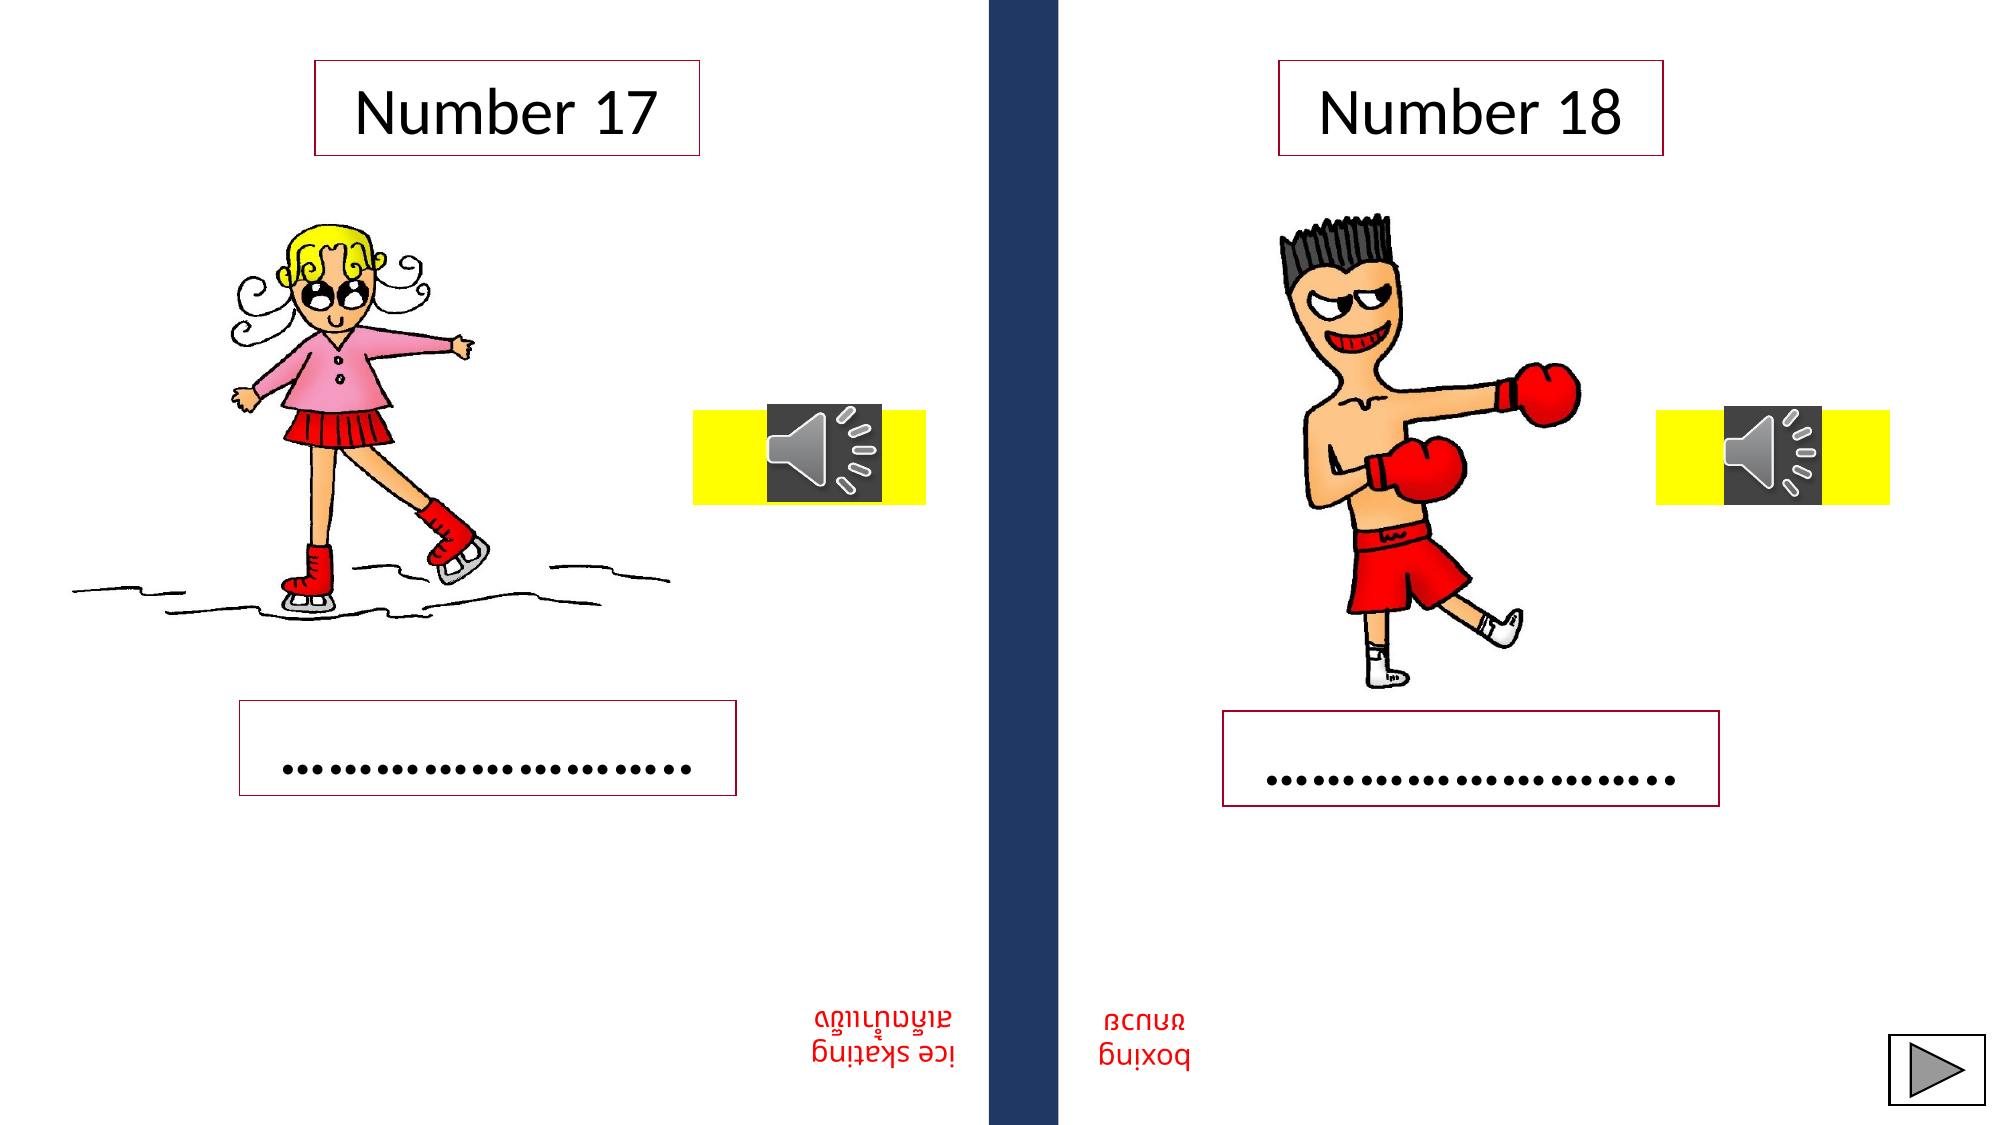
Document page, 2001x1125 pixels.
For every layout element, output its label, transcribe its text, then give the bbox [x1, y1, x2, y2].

table_header [1823, 410, 1890, 505]
text_box Number 17 [315, 60, 700, 156]
text_box Number 18 [1278, 60, 1664, 156]
text_box [988, 0, 1059, 1125]
text_box [1888, 1034, 1986, 1106]
text_box boxing ชกมวย [1066, 1001, 1223, 1086]
text_box …………………….. [1222, 711, 1720, 806]
text_box ice skating สเก็ตน้ำแข็ง [774, 998, 992, 1084]
picture [765, 403, 884, 504]
picture [1215, 207, 1606, 699]
picture [53, 219, 693, 647]
picture [1722, 405, 1823, 506]
table_header [693, 410, 926, 505]
table_header [1656, 410, 1722, 505]
text_box …………………….. [239, 700, 736, 796]
